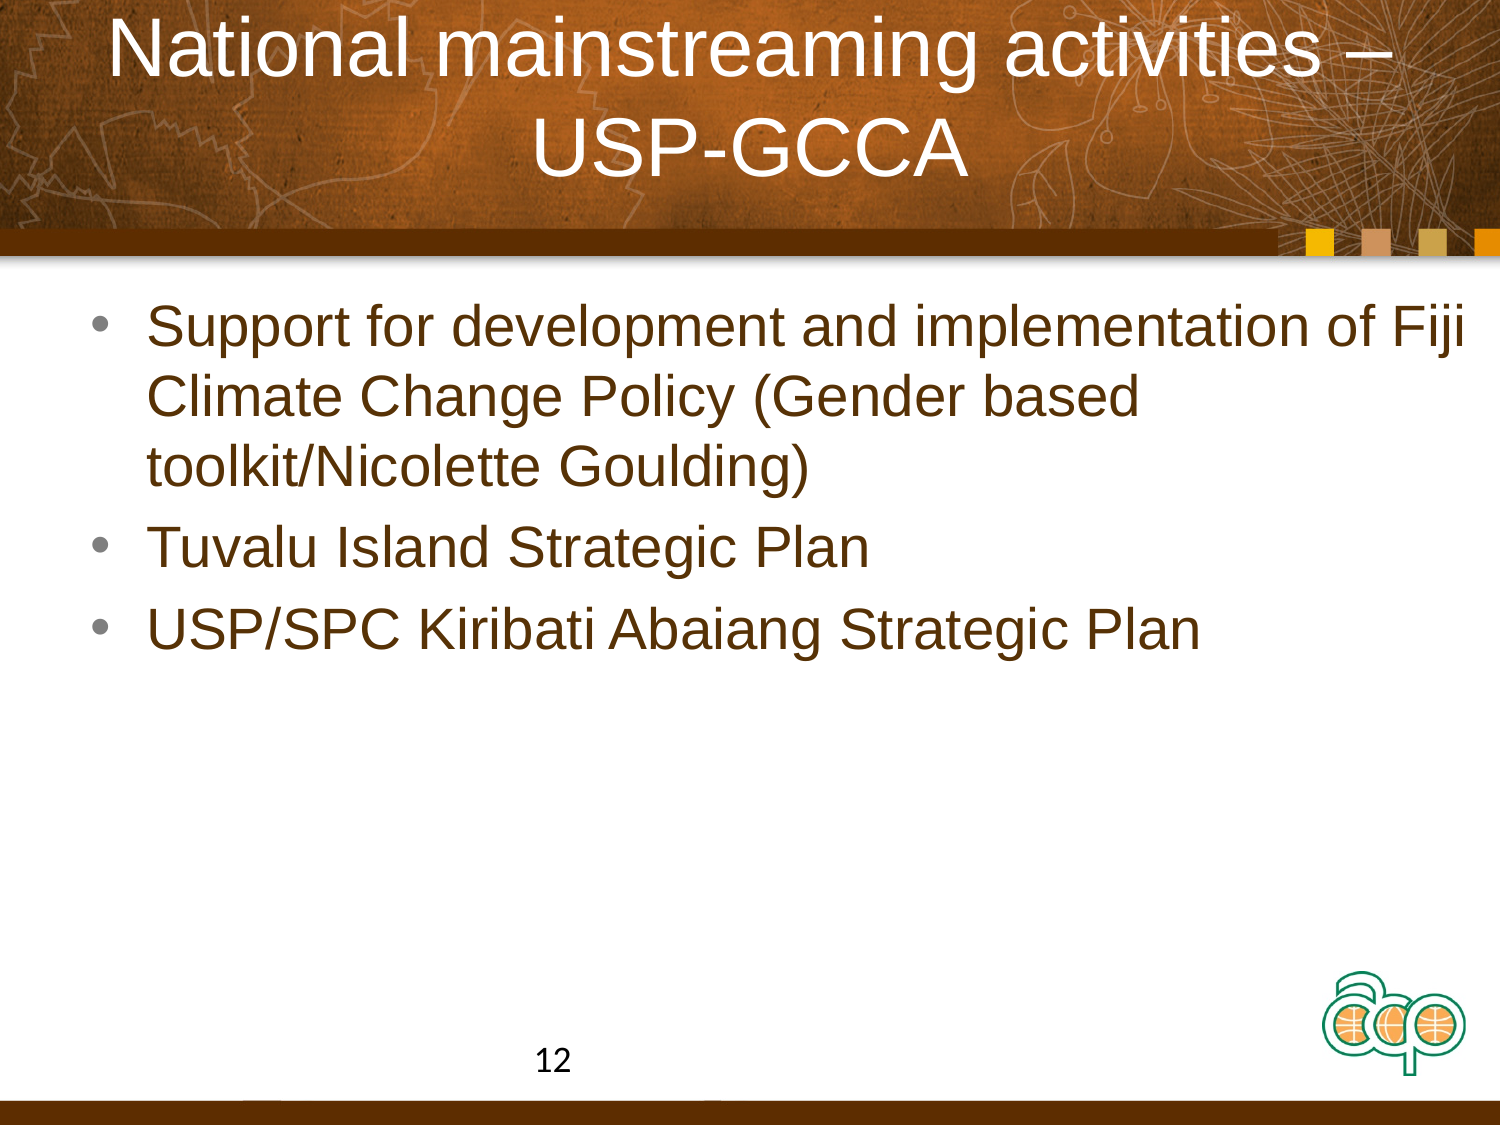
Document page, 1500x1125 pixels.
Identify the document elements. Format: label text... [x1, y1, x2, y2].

slide_number 12 [518, 1027, 869, 1071]
list Support for development and implementation of Fiji Climate Change Policy (Gender based toolkit/Nicolette Goulding) Tuvalu Island Strategic Plan USP/SPC Kiribati Abaiang Strategic Plan [74, 280, 1500, 906]
picture [0, 0, 1500, 1125]
title National mainstreaming activities – USP-GCCA [74, 62, 1426, 234]
